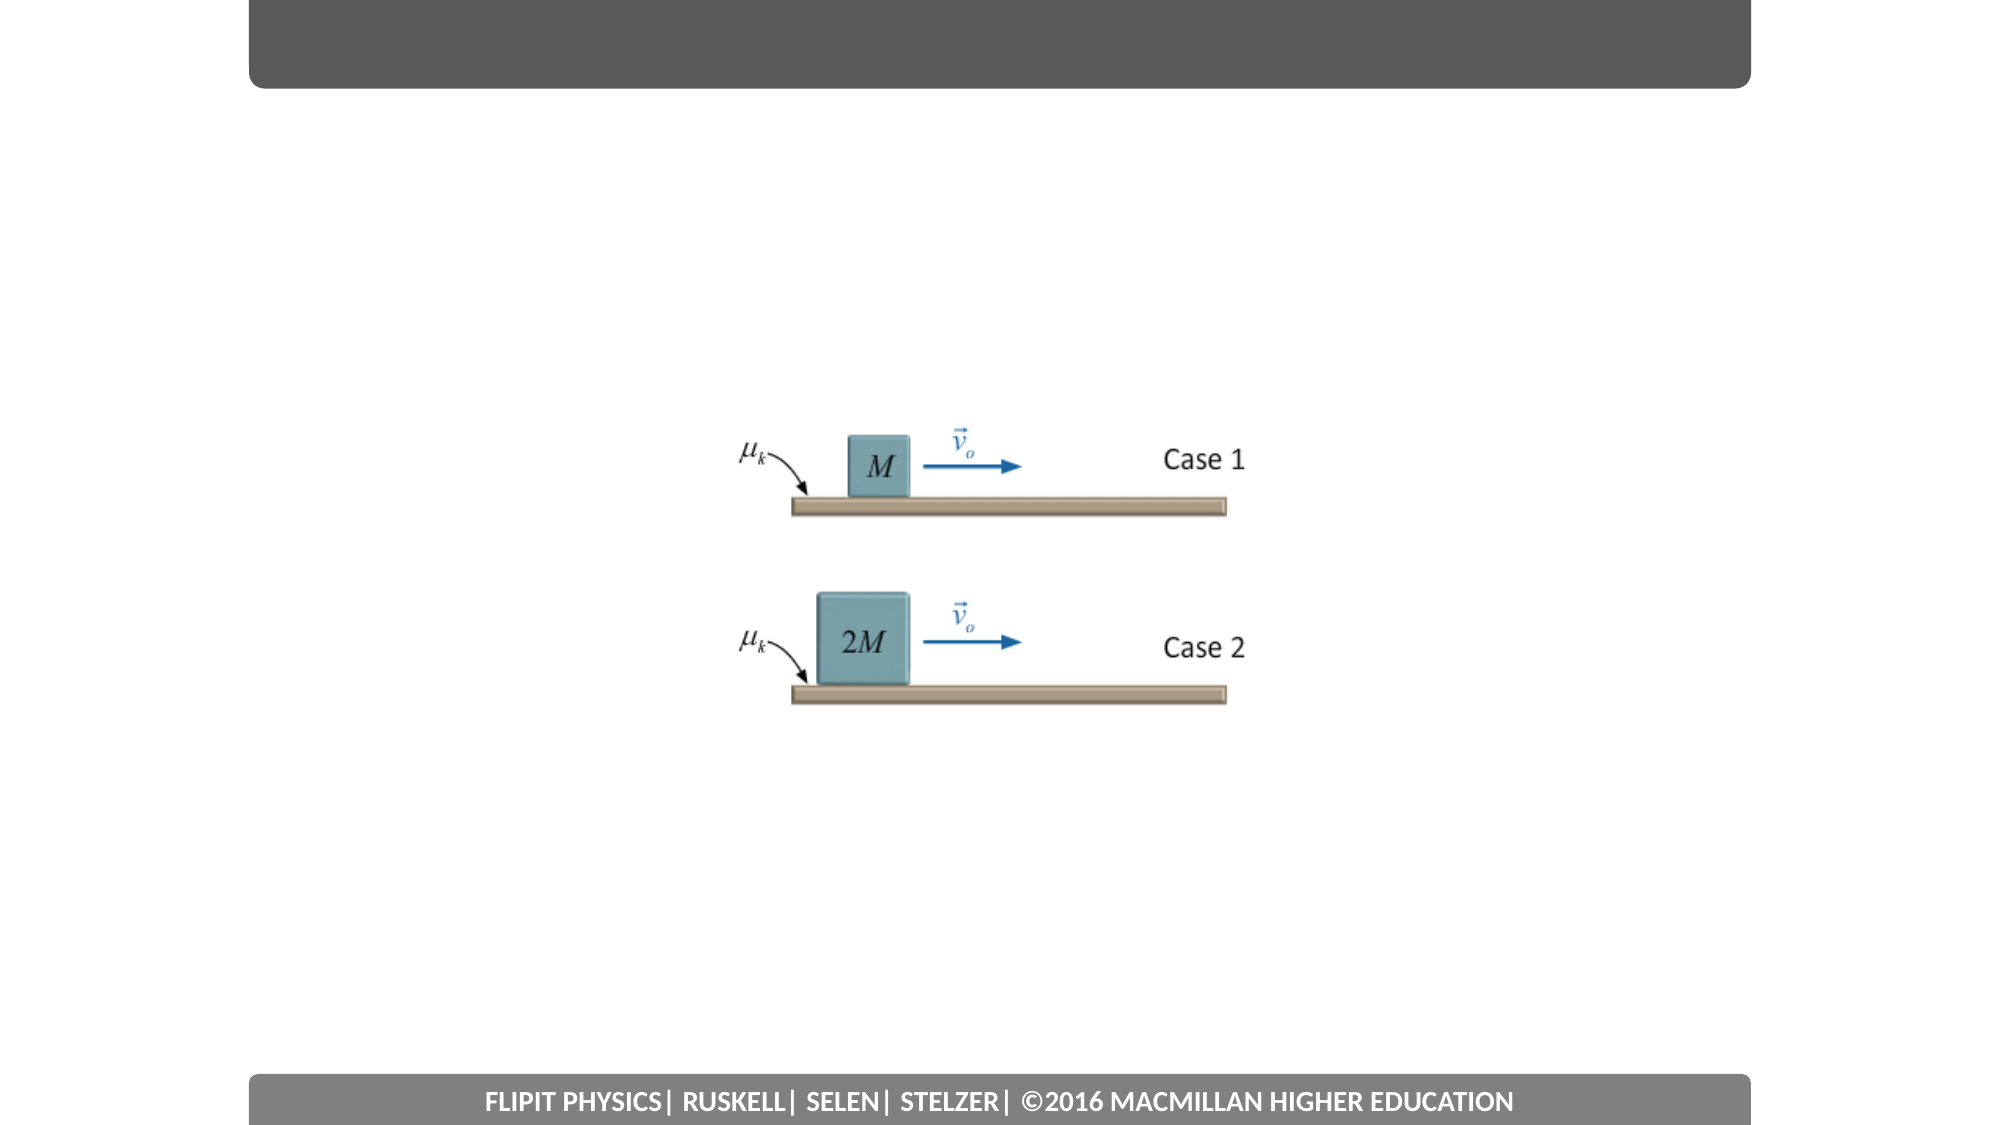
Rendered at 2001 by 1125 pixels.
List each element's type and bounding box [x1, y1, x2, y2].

text_box [249, 1074, 1750, 1125]
text_box [248, 0, 1752, 89]
picture [732, 413, 1268, 711]
